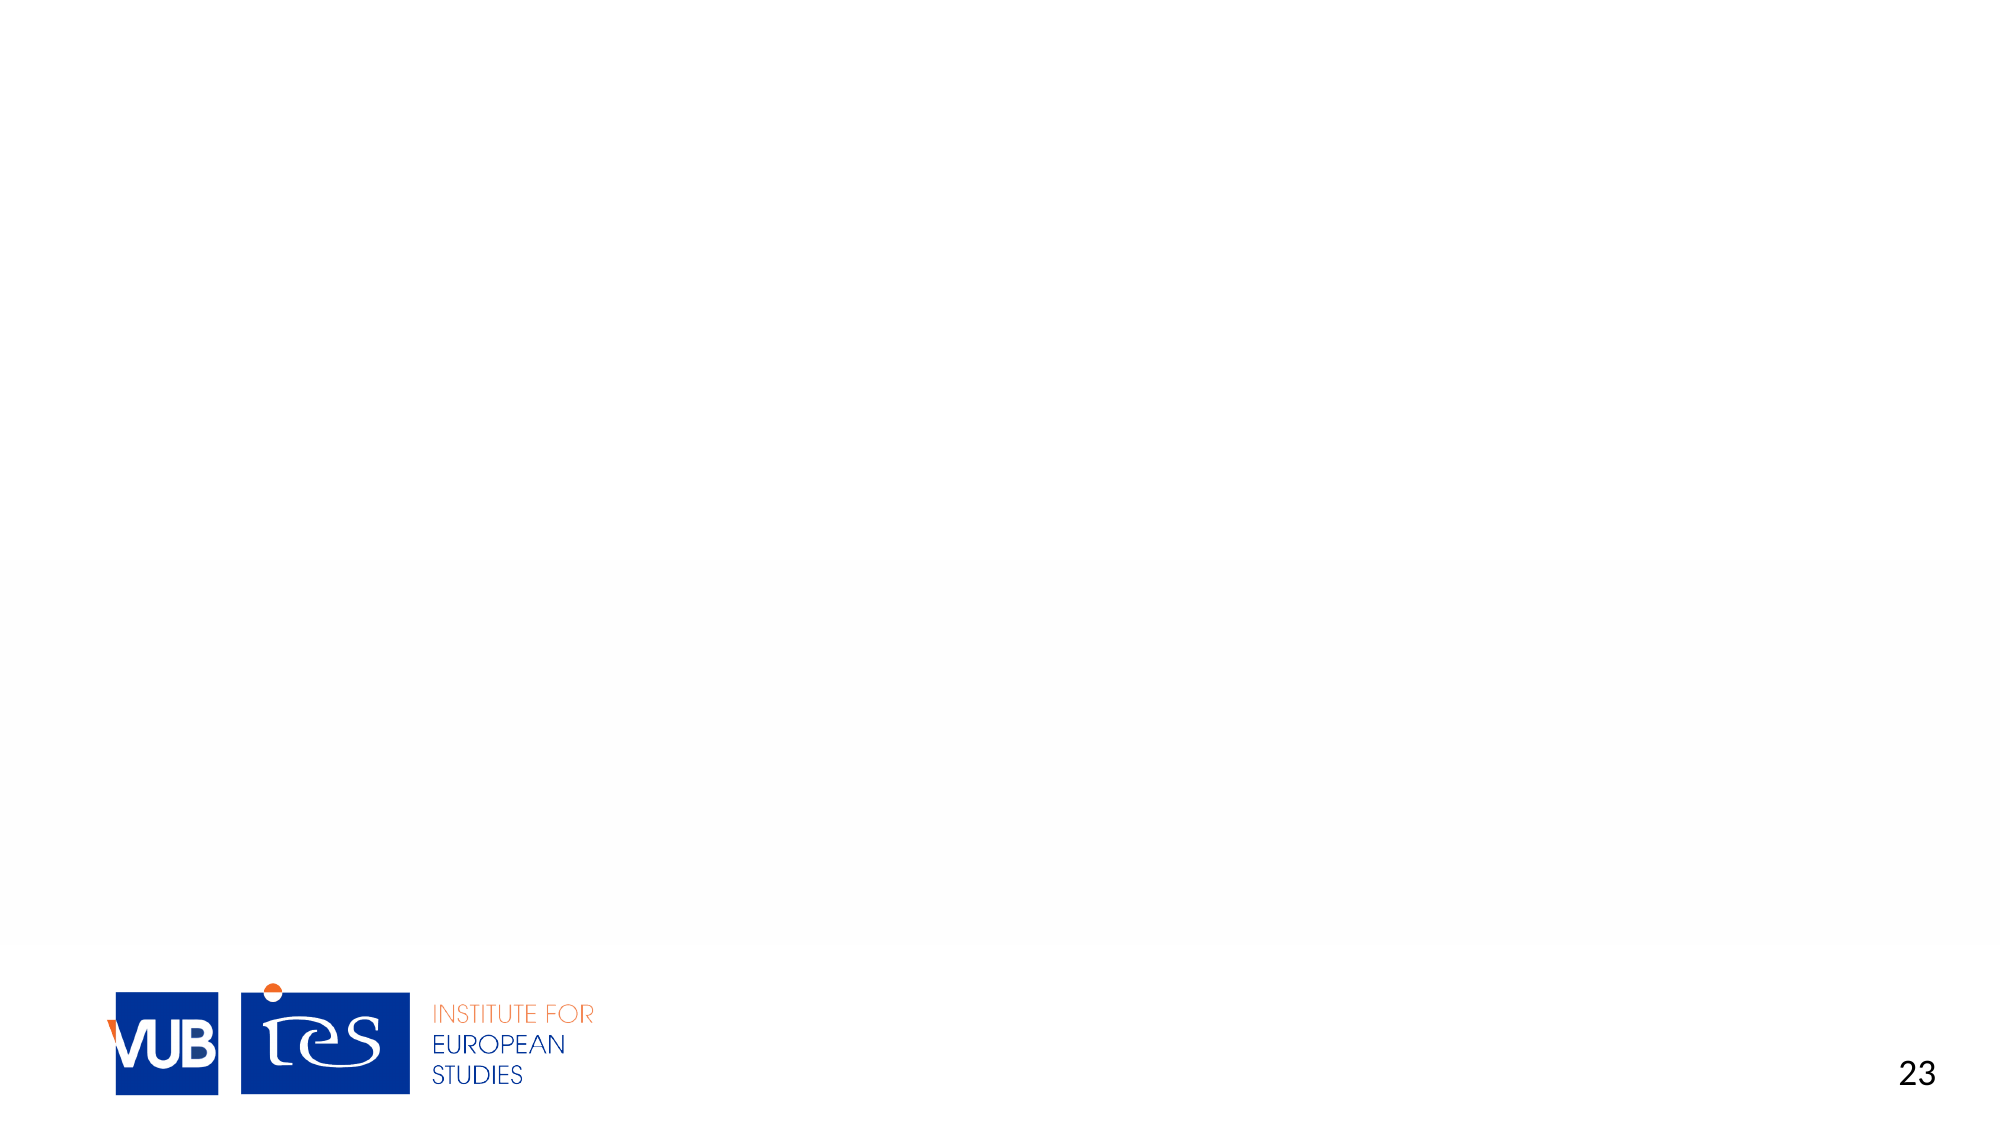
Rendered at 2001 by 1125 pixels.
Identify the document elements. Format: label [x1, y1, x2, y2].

picture [89, 962, 651, 1124]
